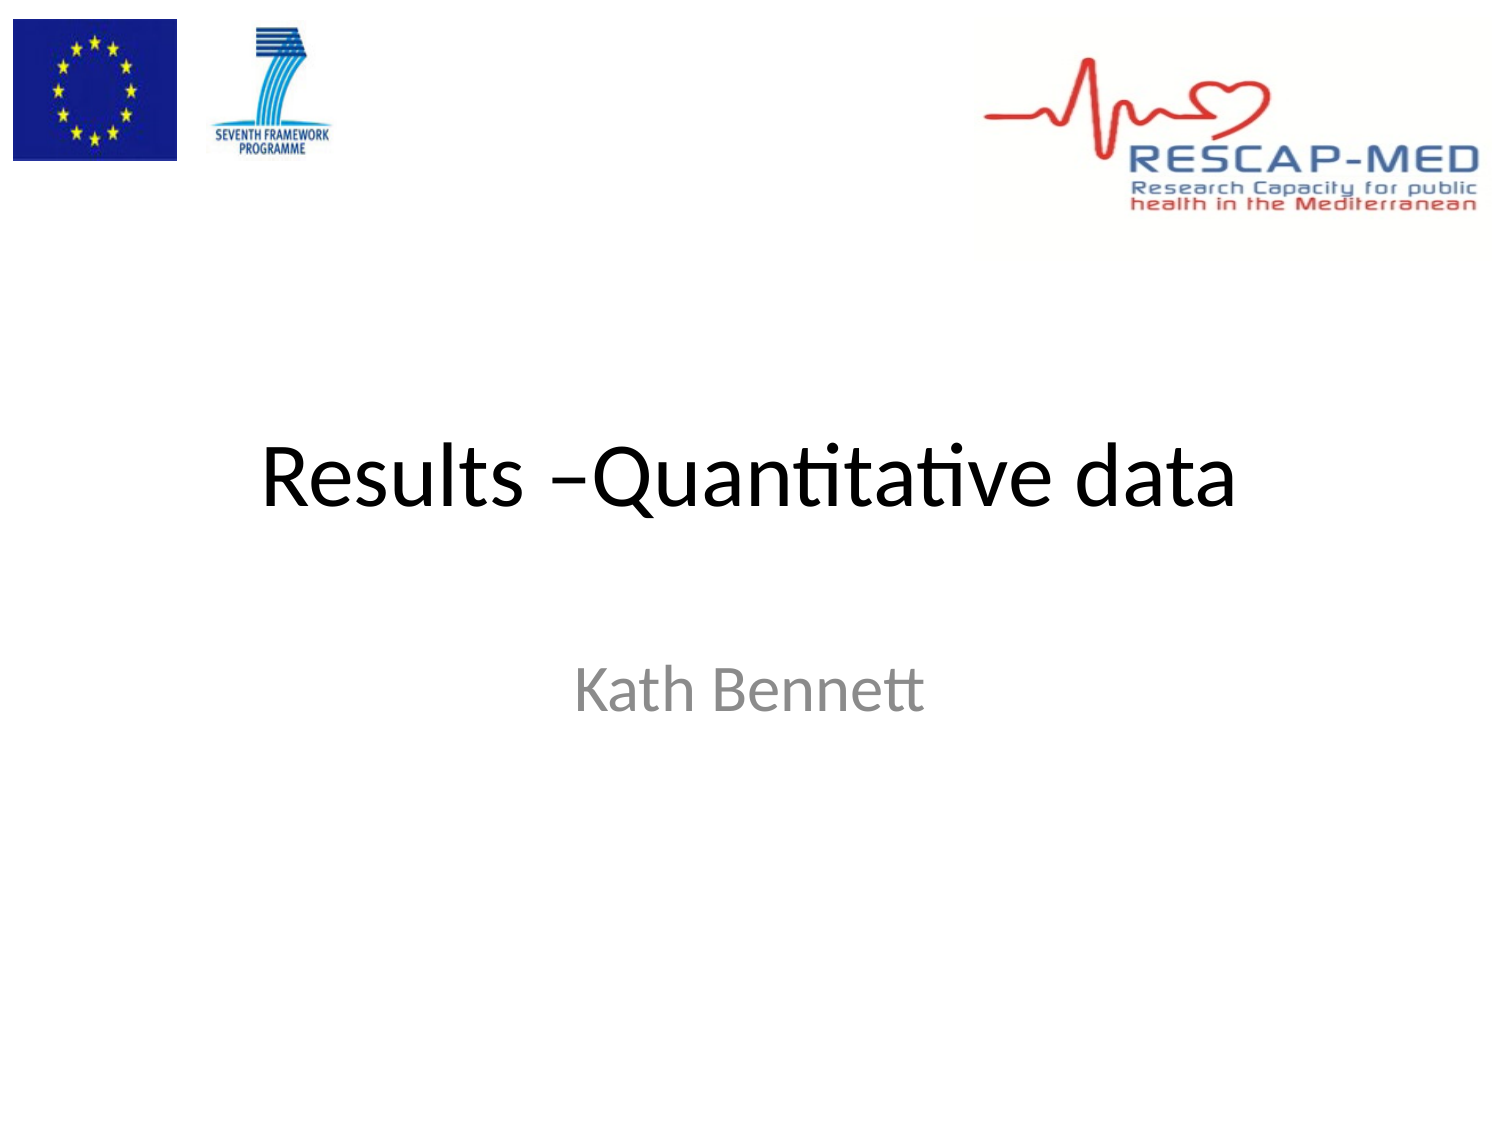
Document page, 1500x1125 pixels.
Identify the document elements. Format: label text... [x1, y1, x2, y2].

picture [974, 17, 1493, 262]
title Results –Quantitative data [112, 349, 1388, 591]
subtitle Kath Bennett [225, 637, 1275, 925]
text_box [13, 18, 337, 162]
